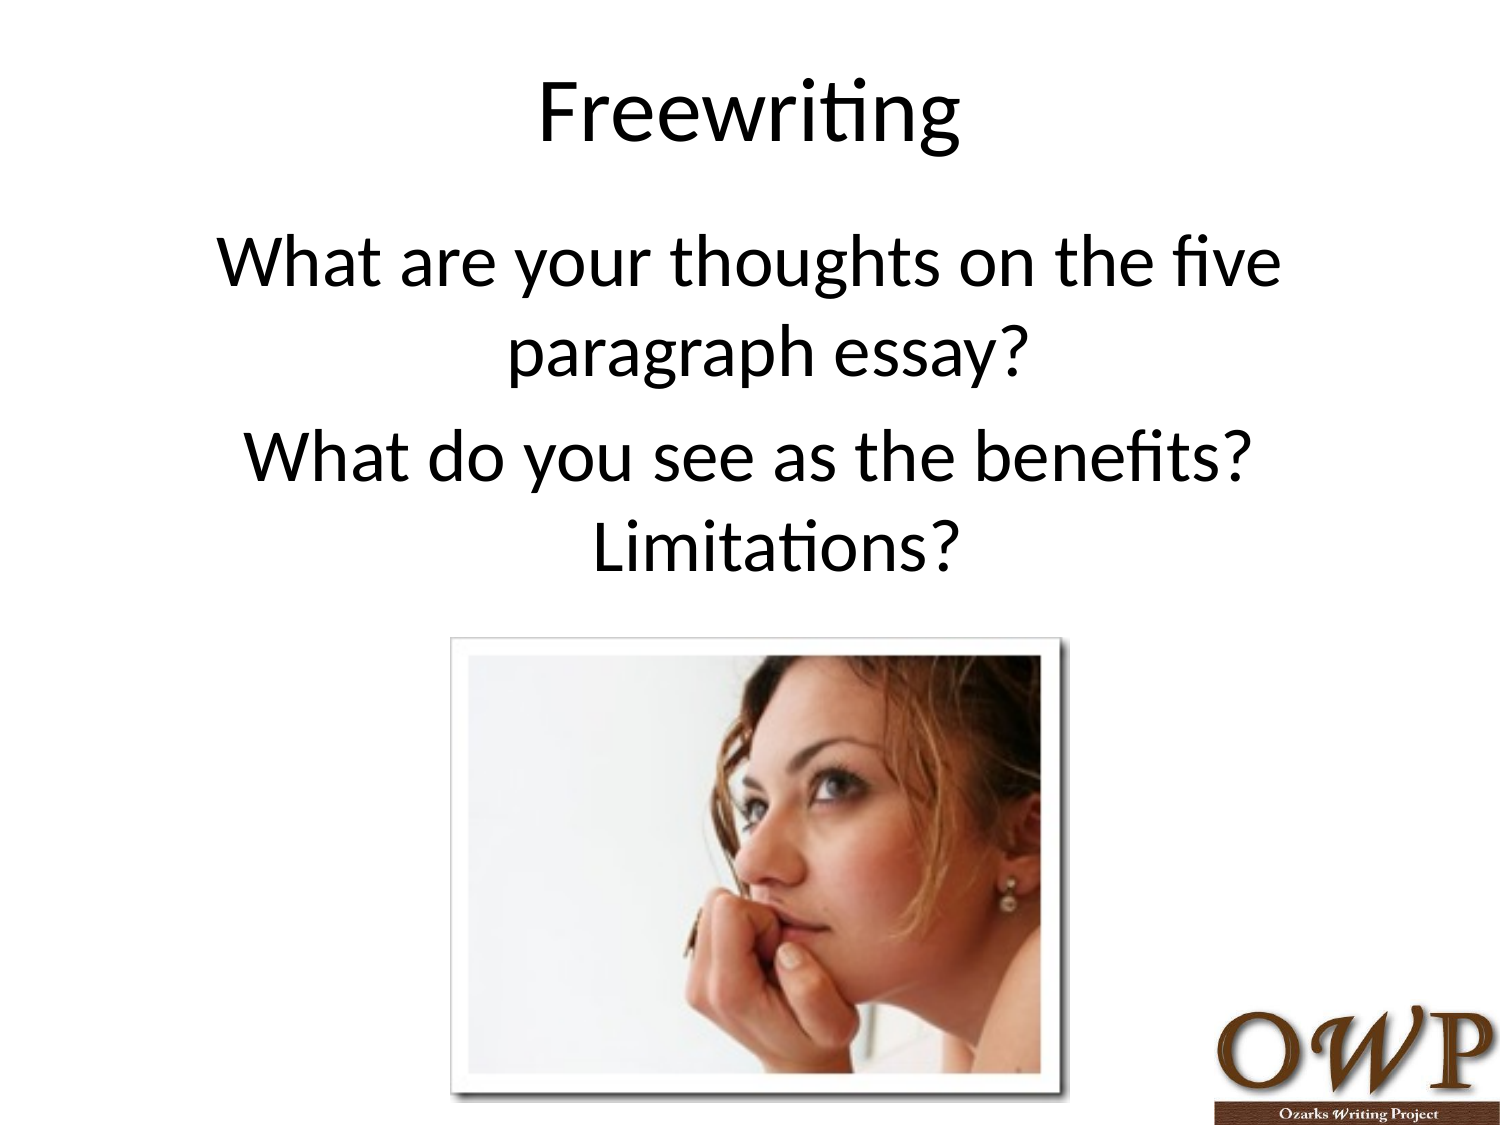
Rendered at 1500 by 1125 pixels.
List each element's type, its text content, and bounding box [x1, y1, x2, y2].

picture [449, 637, 1070, 1103]
picture [1214, 999, 1500, 1125]
list What are your thoughts on the five paragraph essay? What do you see as the benefits? Limitations? [75, 196, 1425, 808]
title Freewriting [75, 33, 1425, 175]
